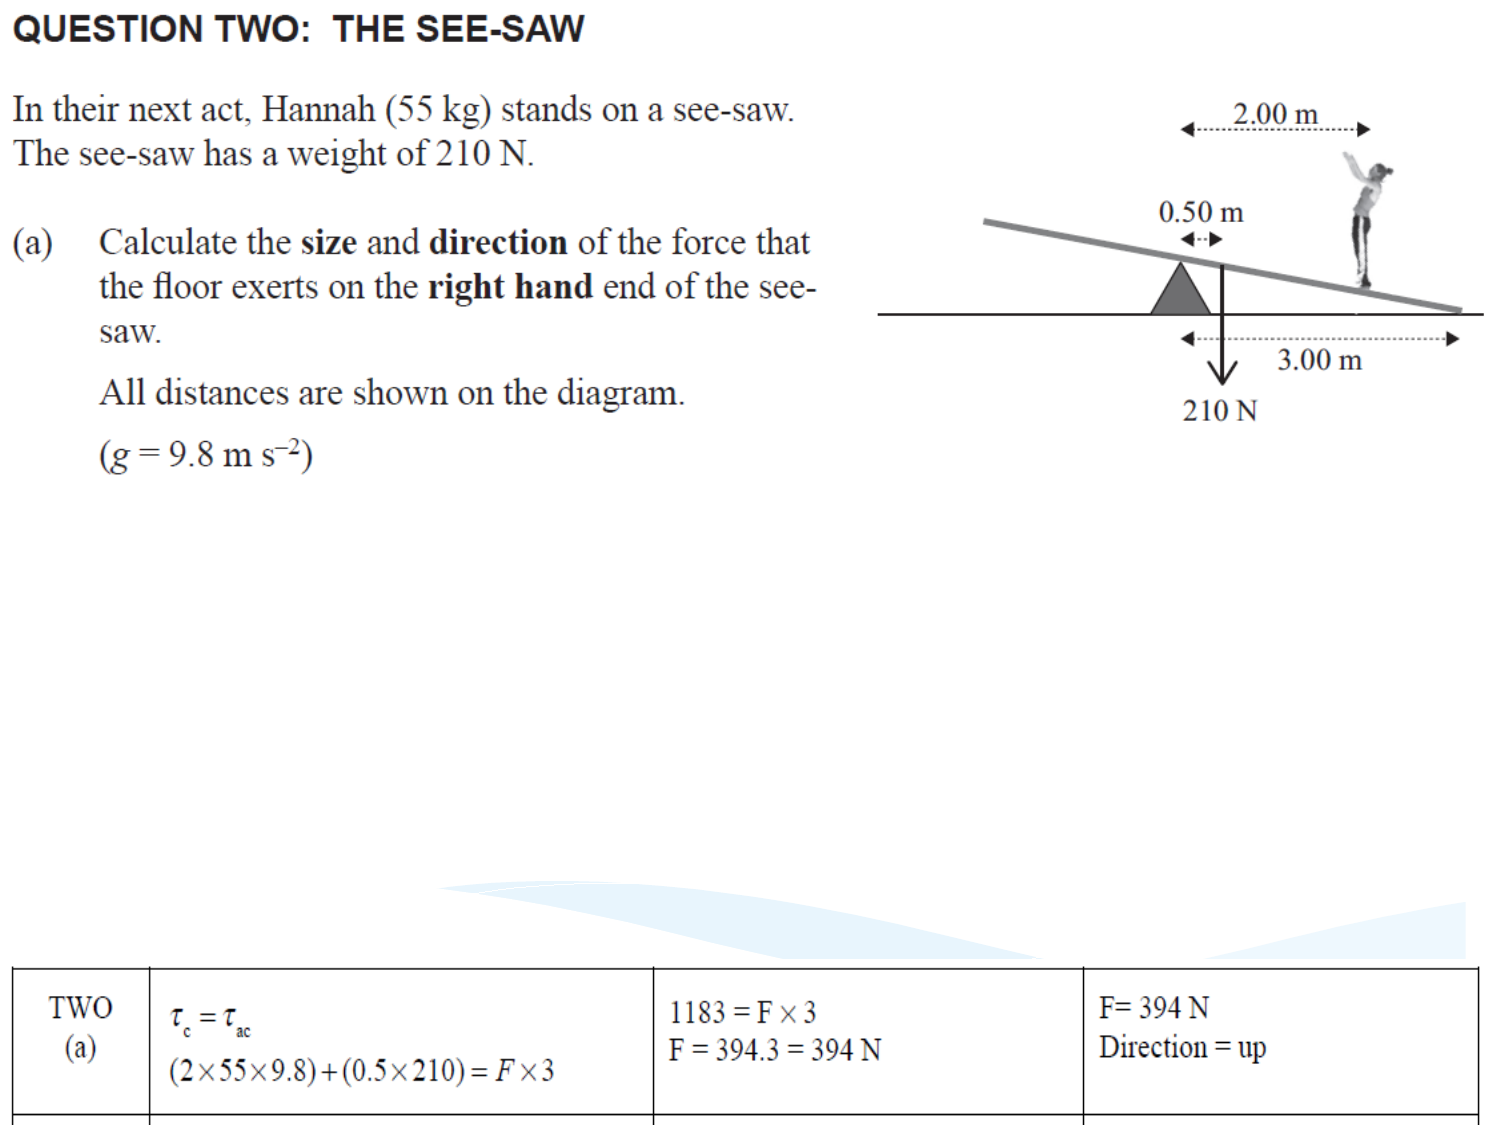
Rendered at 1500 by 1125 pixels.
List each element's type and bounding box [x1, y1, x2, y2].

picture [0, 0, 1500, 488]
picture [0, 959, 1500, 1125]
